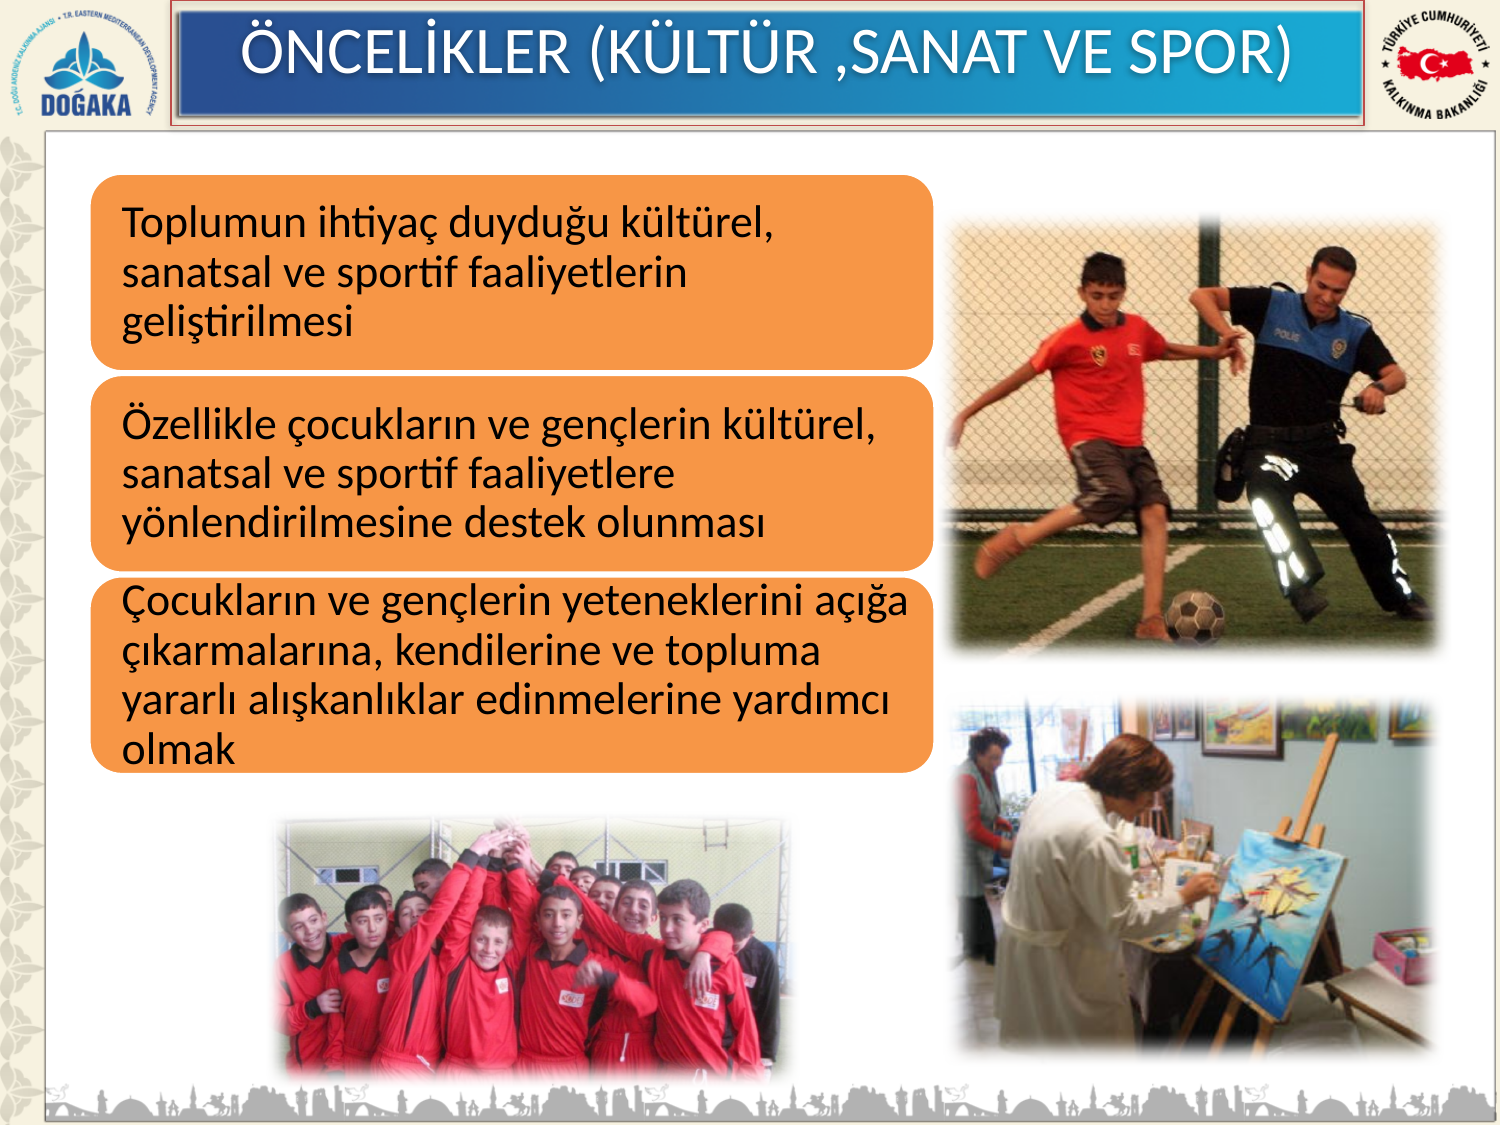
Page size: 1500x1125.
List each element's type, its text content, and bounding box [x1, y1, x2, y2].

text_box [88, 172, 936, 776]
title ÖNCELİKLER (KÜLTÜR ,SANAT VE SPOR) [170, 0, 1365, 126]
picture [0, 0, 1500, 1125]
